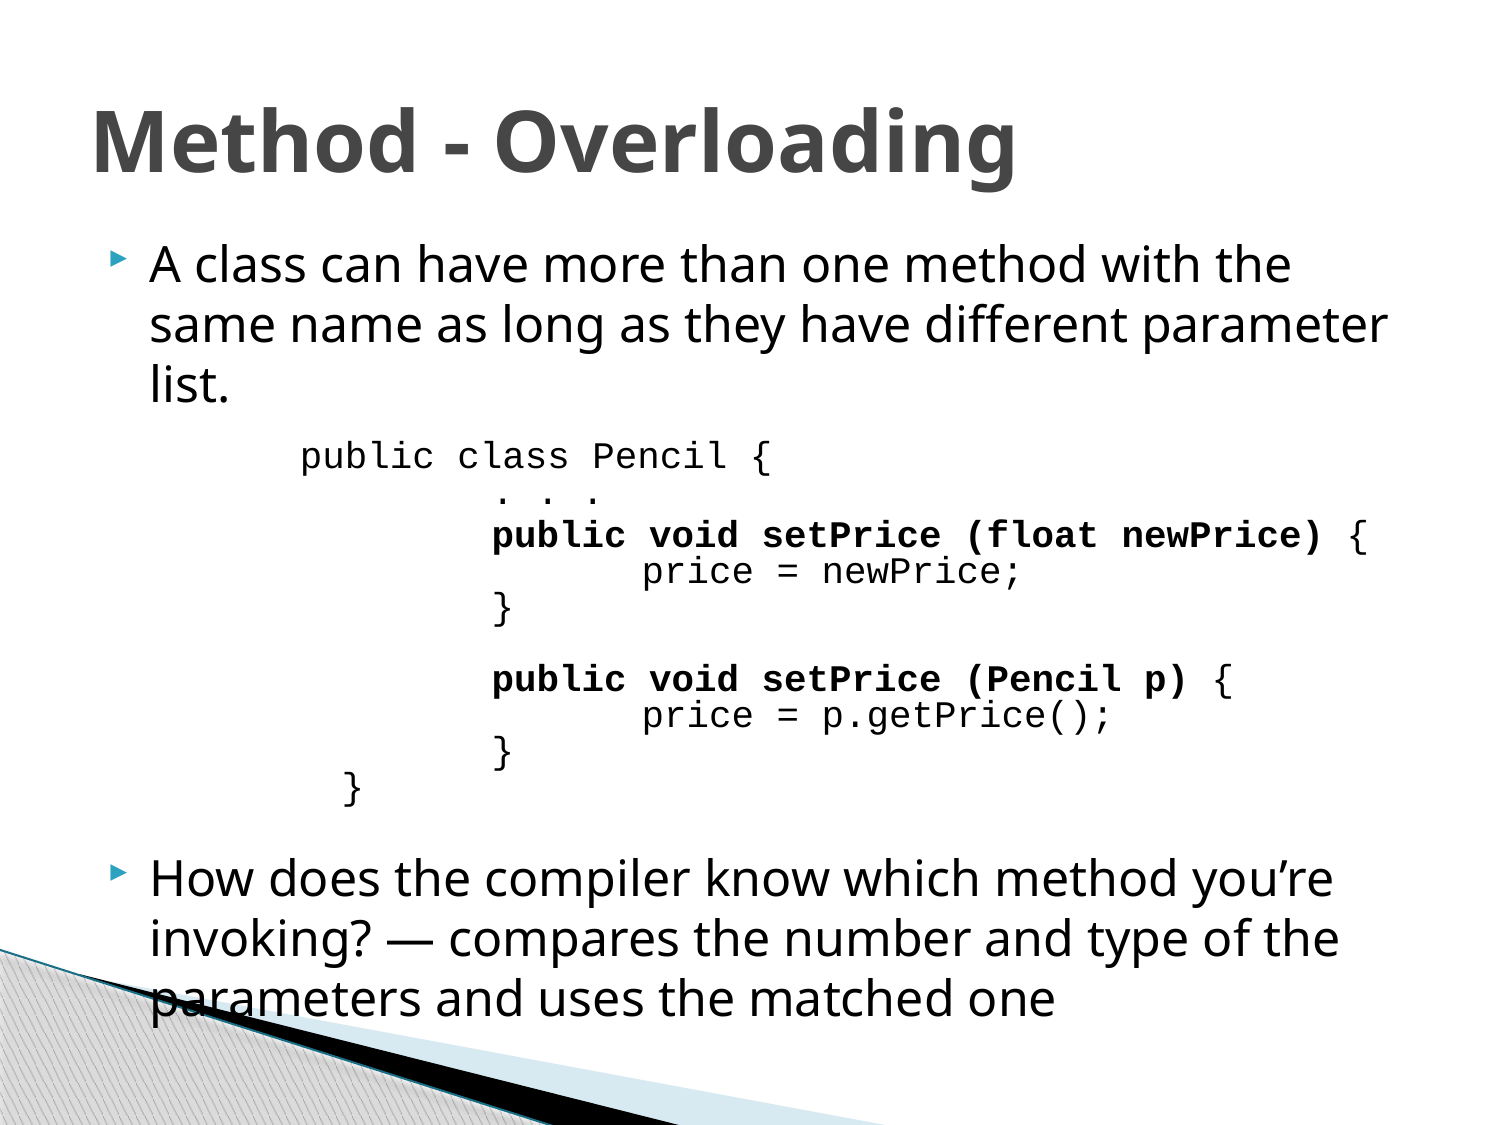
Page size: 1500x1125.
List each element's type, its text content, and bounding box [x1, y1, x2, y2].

title Method - Overloading [75, 45, 1425, 224]
list A class can have more than one method with the same name as long as they have different parameter list. public class Pencil { . . . public void setPrice (float newPrice) { price = newPrice; } public void setPrice (Pencil p) { price = p.getPrice(); } } How does the compiler know which method you’re invoking? — compares the number and type of the parameters and uses the matched one [75, 224, 1425, 1119]
